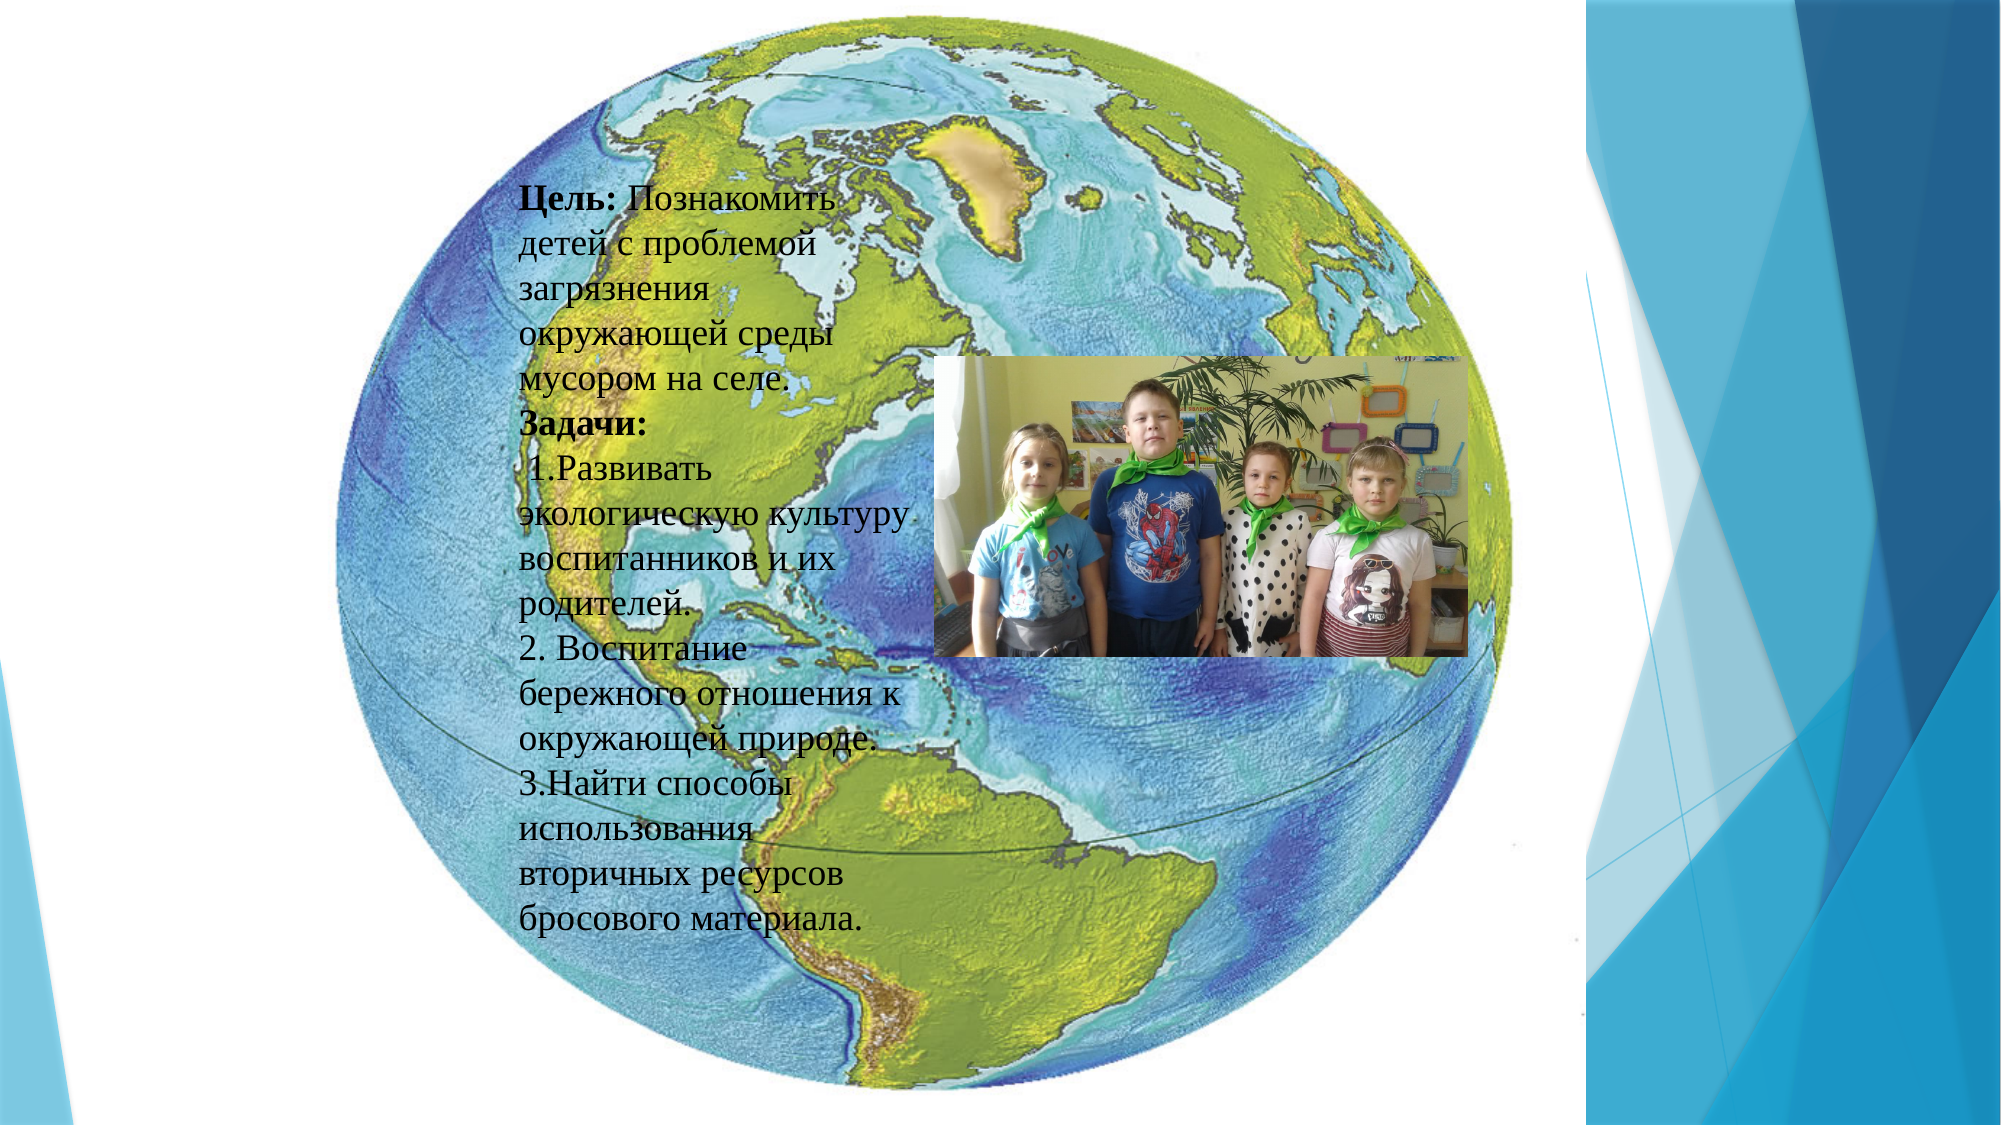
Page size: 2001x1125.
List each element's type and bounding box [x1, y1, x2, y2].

list [282, 0, 1586, 1125]
picture [933, 356, 1469, 658]
